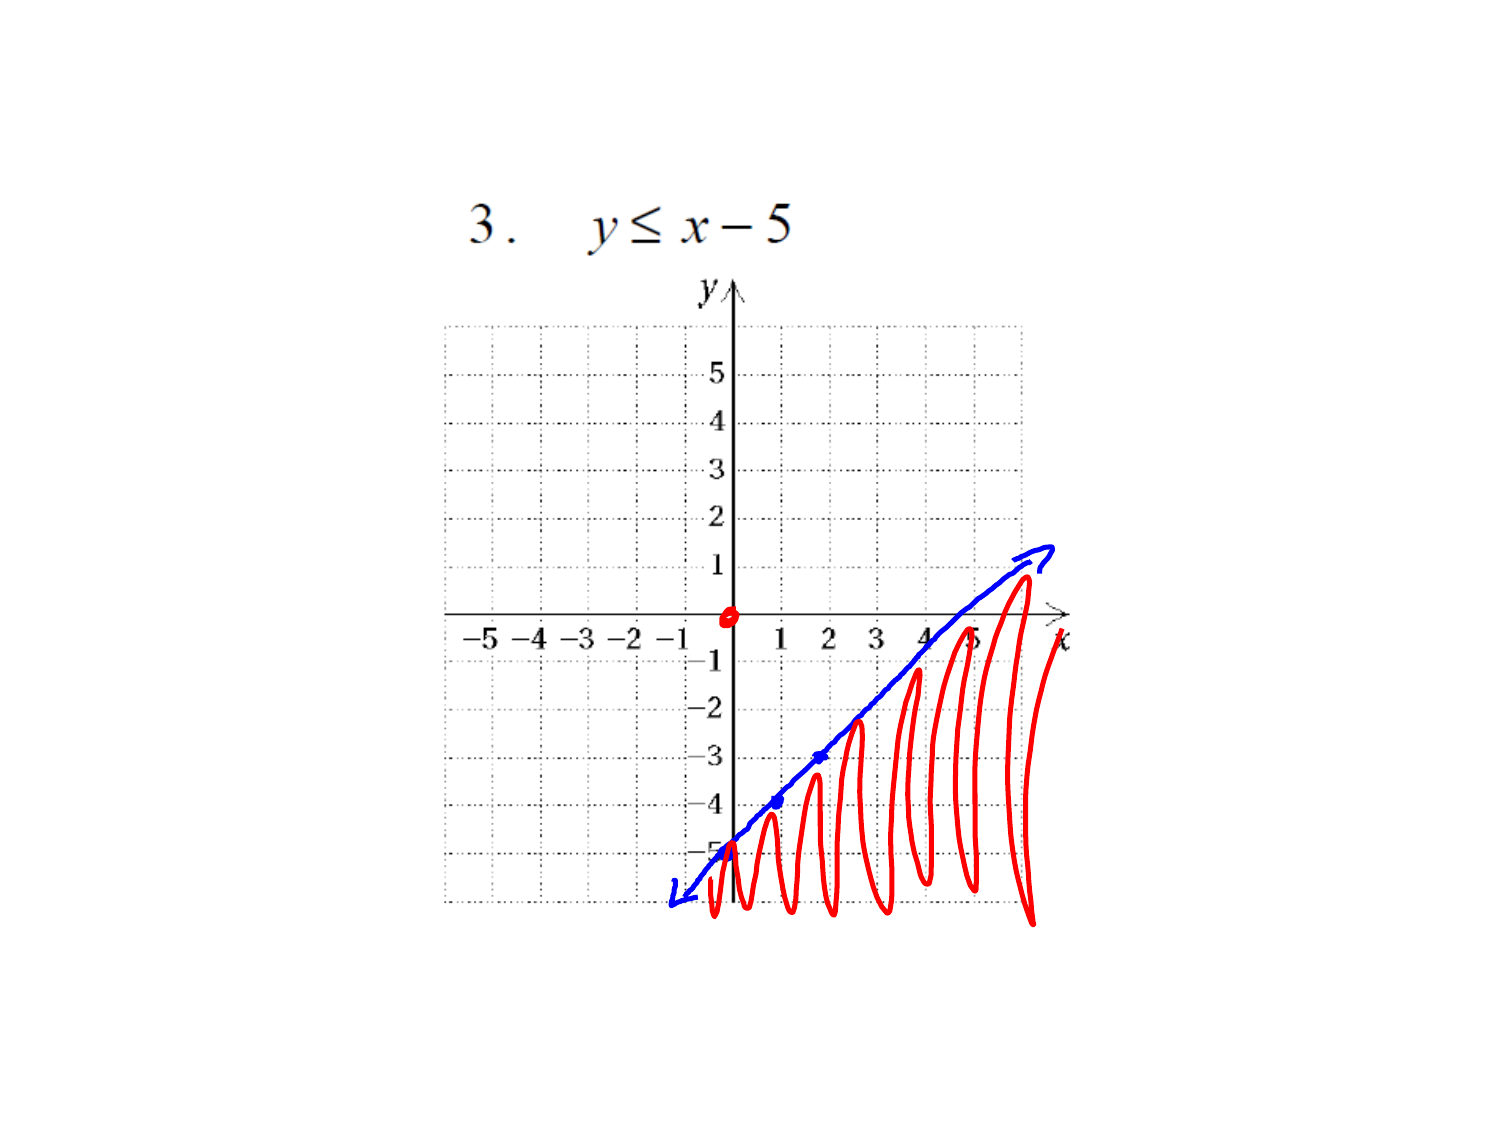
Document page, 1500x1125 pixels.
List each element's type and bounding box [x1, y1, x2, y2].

text_box [710, 576, 1063, 925]
picture [406, 190, 1094, 935]
